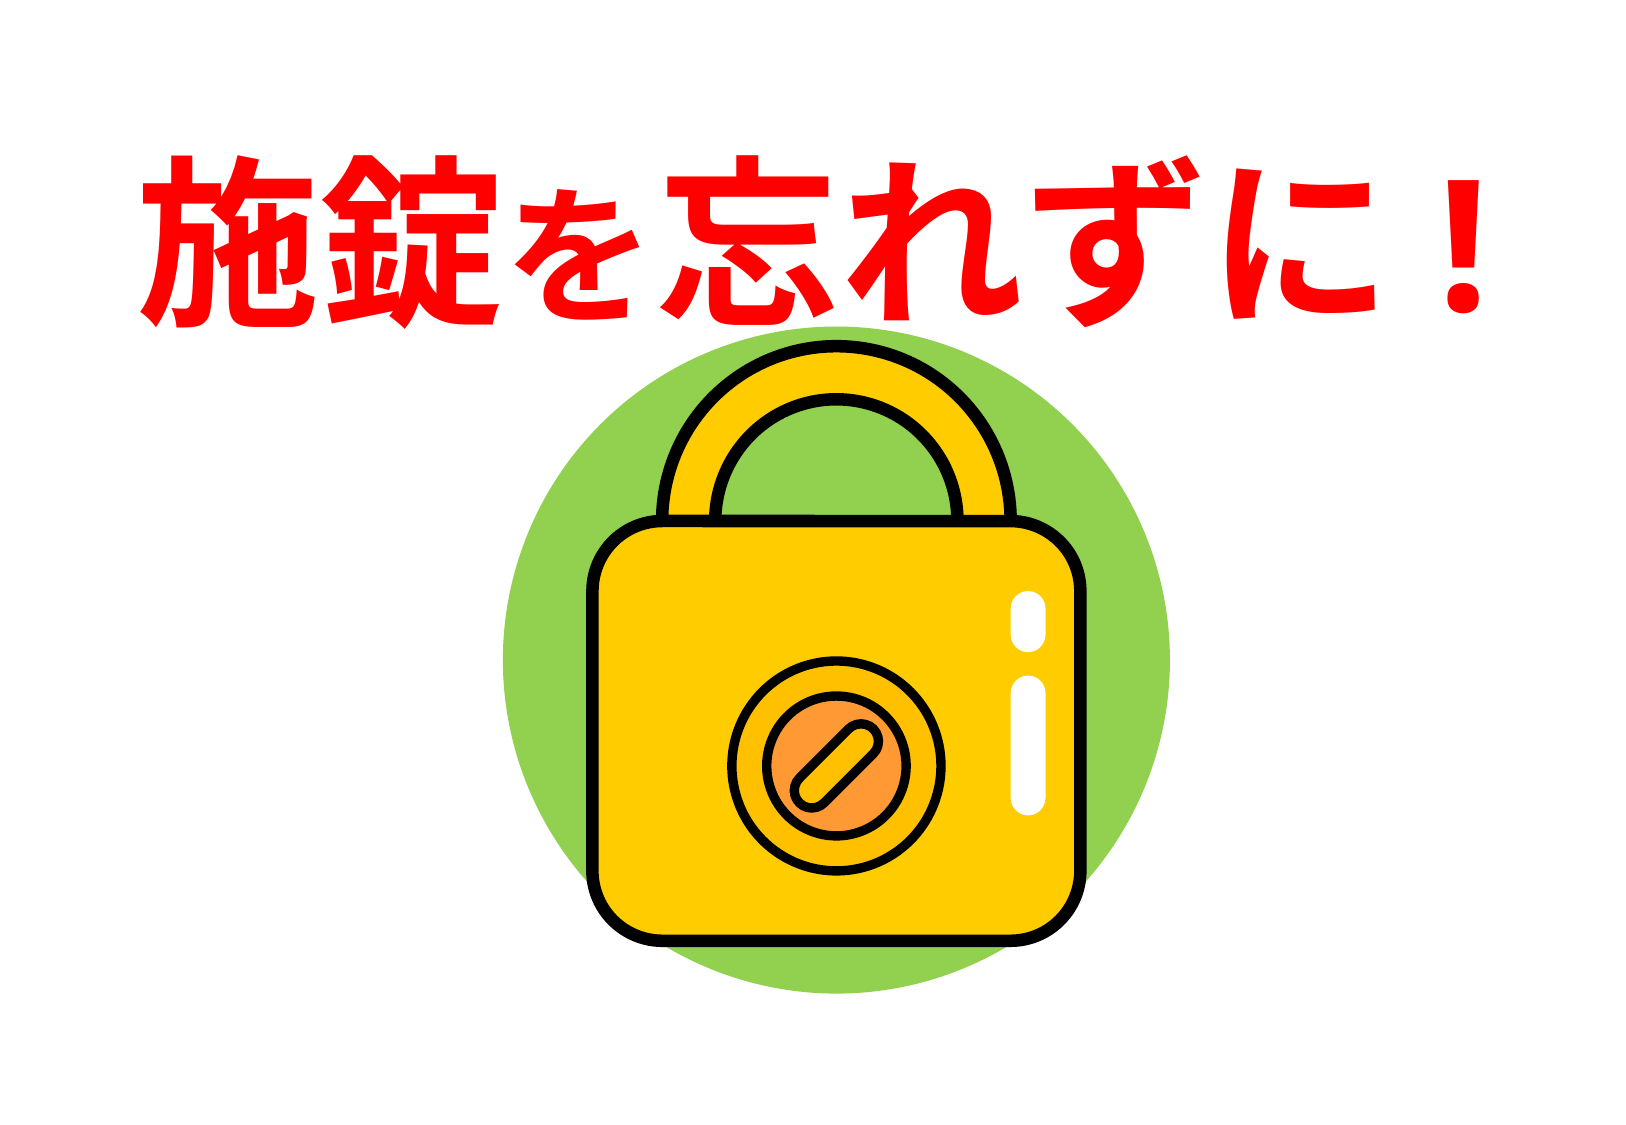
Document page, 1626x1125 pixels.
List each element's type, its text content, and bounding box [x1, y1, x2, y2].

text_box 施錠を忘れずに! [0, 120, 1625, 356]
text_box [502, 326, 1171, 994]
